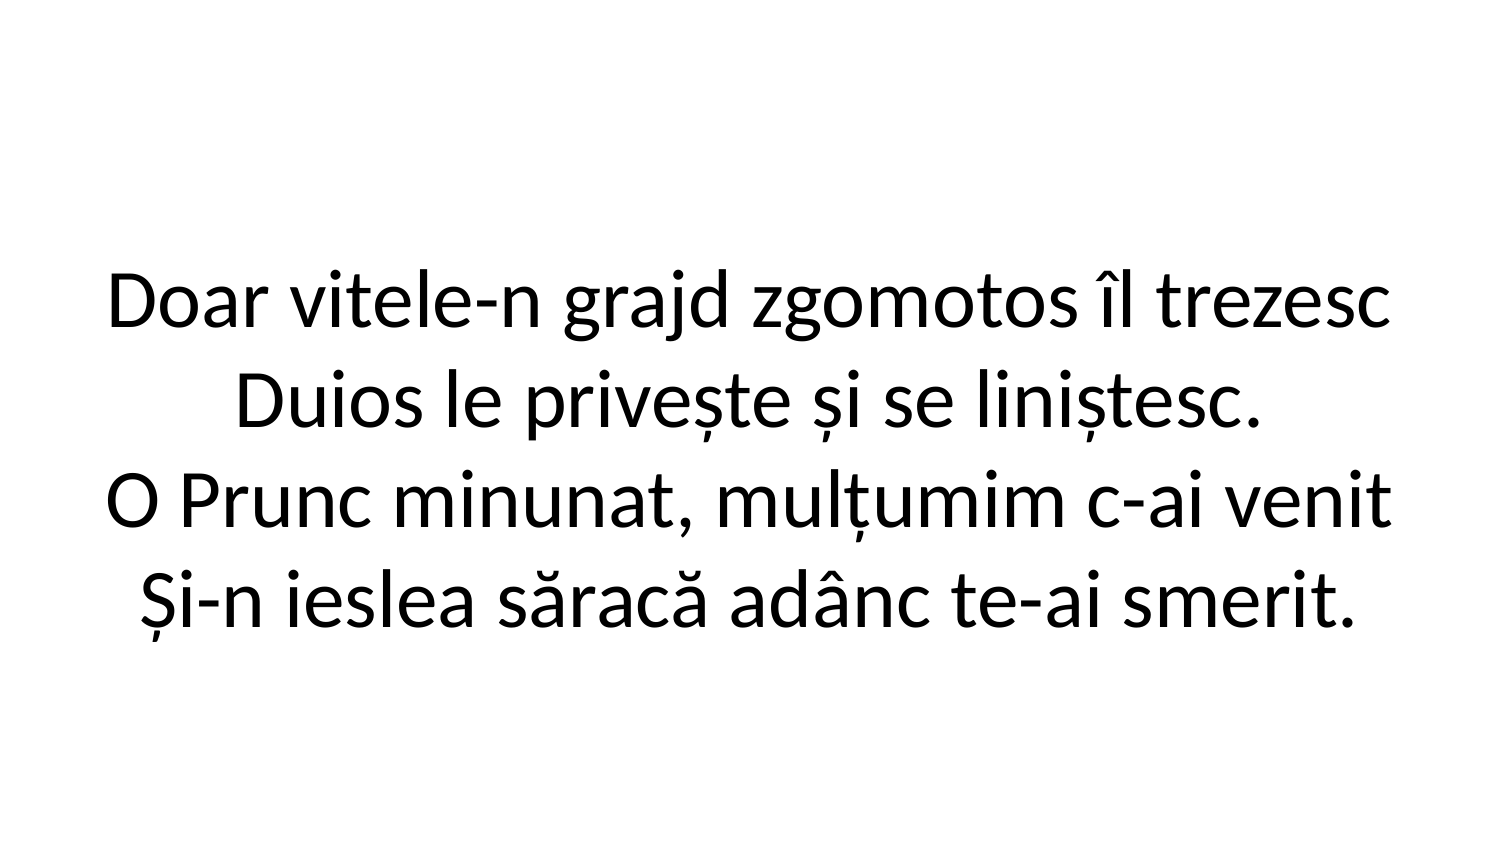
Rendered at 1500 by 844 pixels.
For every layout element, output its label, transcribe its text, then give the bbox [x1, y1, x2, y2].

text_box Doar vitele-n grajd zgomotos îl trezesc Duios le privește și se liniștesc. O Prunc minunat, mulțumim c-ai venit Și-n ieslea săracă adânc te-ai smerit. [90, 192, 1410, 652]
